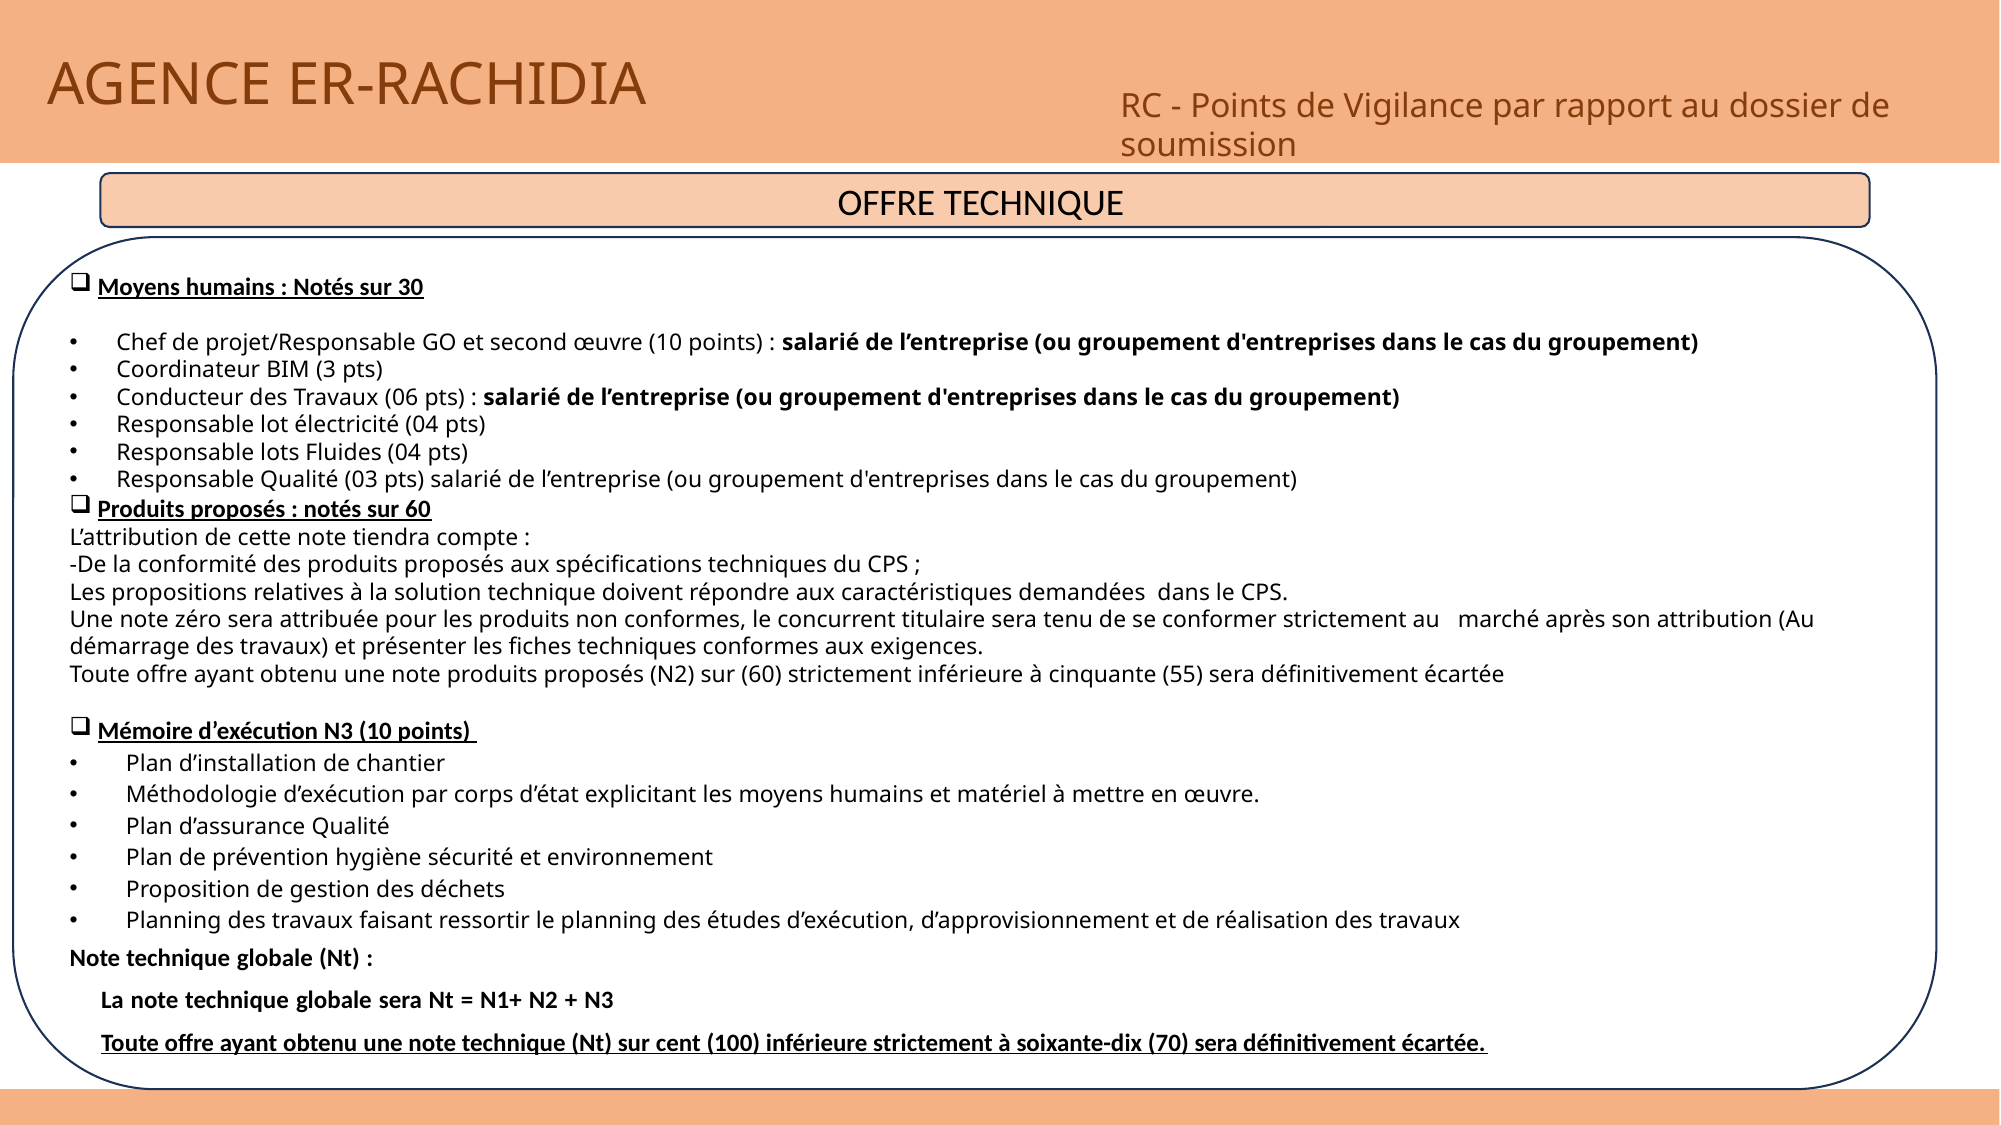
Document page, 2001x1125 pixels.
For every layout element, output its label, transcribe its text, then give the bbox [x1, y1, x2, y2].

text_box OFFRE TECHNIQUE [99, 172, 1871, 229]
text_box AGENCE ER-RACHIDIA [33, 38, 824, 124]
text_box RC - Points de Vigilance par rapport au dossier de soumission [1105, 76, 1967, 171]
text_box Moyens humains : Notés sur 30 Chef de projet/Responsable GO et second œuvre (10 points) : salarié de l’entreprise (ou groupement d'entreprises dans le cas du groupement) Coordinateur BIM (3 pts) Conducteur des Travaux (06 pts) : salarié de l’entreprise (ou groupement d'entreprises dans le cas du groupement) Responsable lot électricité (04 pts) Responsable lots Fluides (04 pts) Responsable Qualité (03 pts) salarié de l’entreprise (ou groupement d'entreprises dans le cas du groupement) Produits proposés : notés sur 60 L’attribution de cette note tiendra compte : -De la conformité des produits proposés aux spécifications techniques du CPS ; Les propositions relatives à la solution technique doivent répondre aux caractéristiques demandées dans le CPS. Une note zéro sera attribuée pour les produits non conformes, le concurrent titulaire sera tenu de se conformer strictement au marché après son attribution (Au démarrage des travaux) et présenter les fiches techniques conformes aux exigences. Toute offre ayant obtenu une note produits proposés (N2) sur (60) strictement inférieure à cinquante (55) sera définitivement écartée Mémoire d’exécution N3 (10 points) Plan d’installation de chantier Méthodologie d’exécution par corps d’état explicitant les moyens humains et matériel à mettre en œuvre. Plan d’assurance Qualité Plan de prévention hygiène sécurité et environnement Proposition de gestion des déchets Planning des travaux faisant ressortir le planning des études d’exécution, d’approvisionnement et de réalisation des travaux Note technique globale (Nt) : La note technique globale sera Nt = N1+ N2 + N3 Toute offre ayant obtenu une note technique (Nt) sur cent (100) inférieure strictement à soixante-dix (70) sera définitivement écartée. [12, 236, 1938, 1091]
text_box [0, 1088, 2000, 1125]
text_box [0, 0, 2000, 164]
